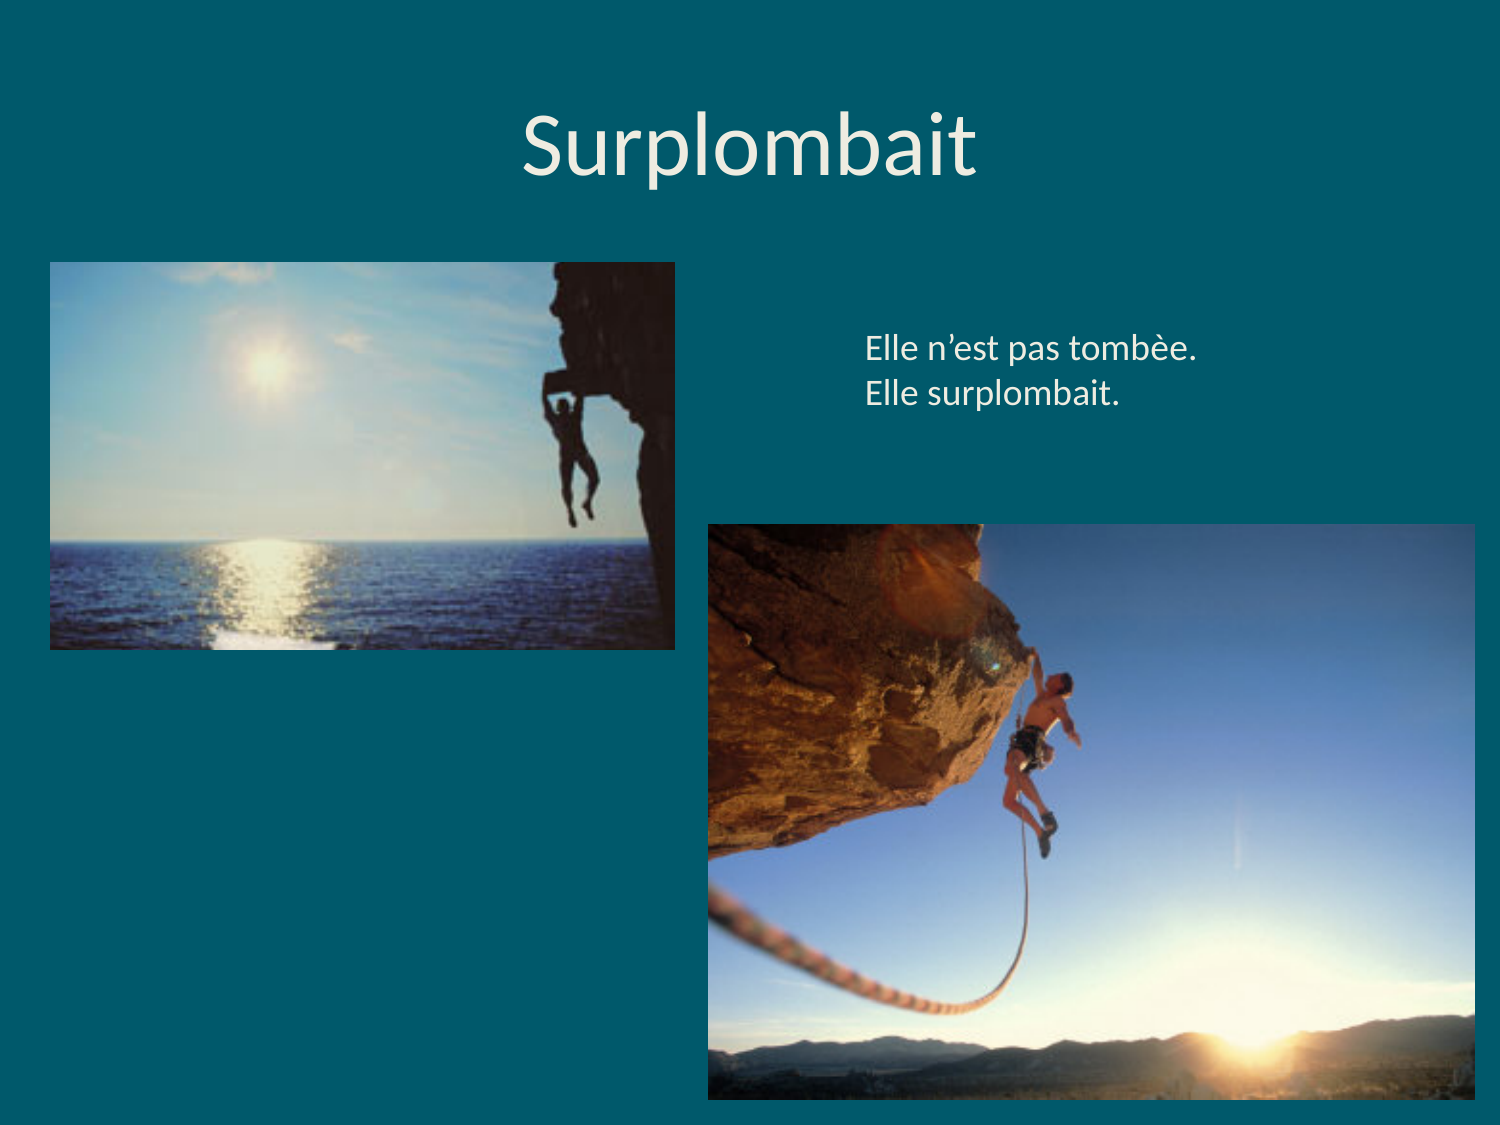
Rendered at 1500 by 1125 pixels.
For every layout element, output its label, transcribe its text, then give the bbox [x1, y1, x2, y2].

text_box Elle n’est pas tombѐe. Elle surplombait. [849, 315, 1263, 421]
picture [707, 524, 1476, 1101]
picture [49, 262, 676, 651]
title Surplombait [75, 45, 1425, 233]
